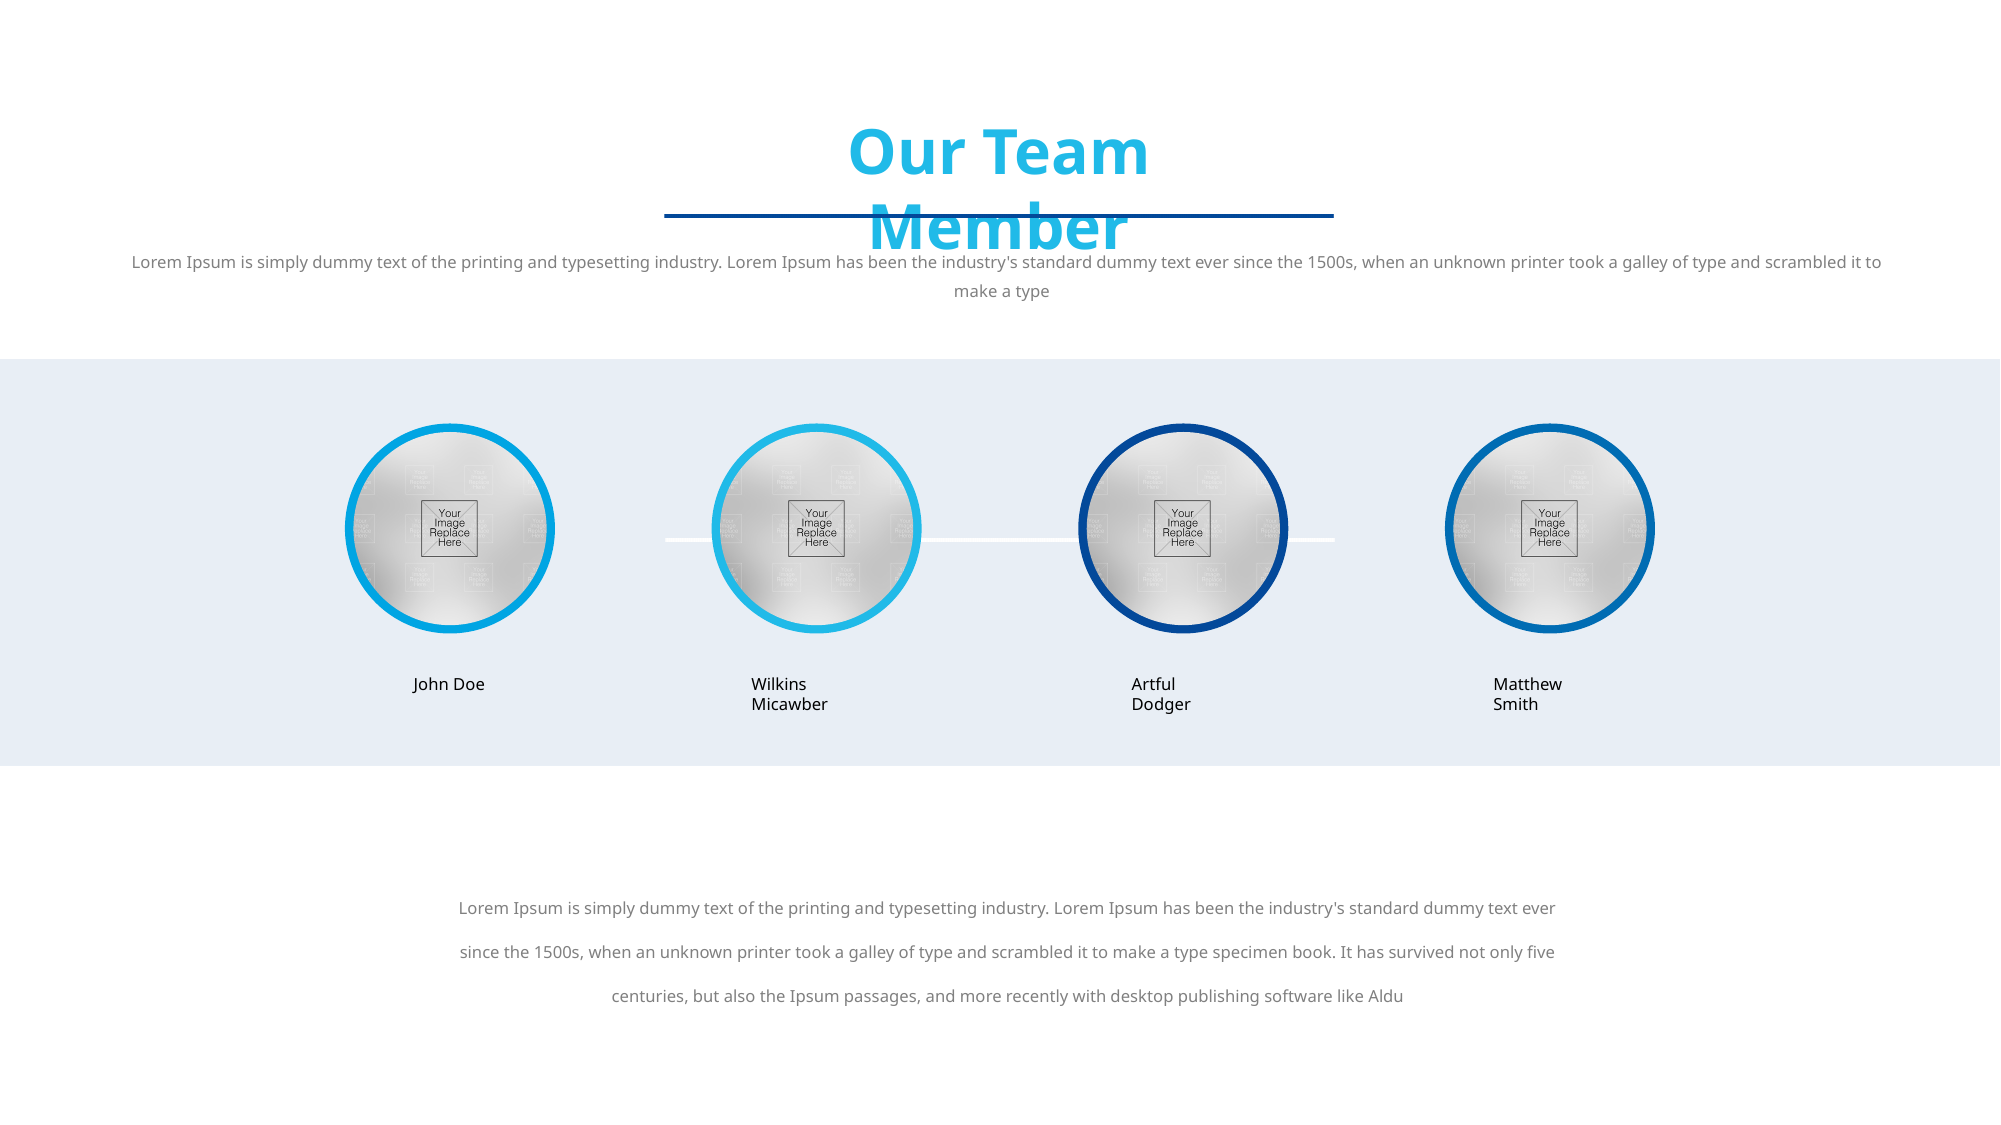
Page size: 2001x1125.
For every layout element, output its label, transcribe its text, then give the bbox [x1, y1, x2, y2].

text_box Lorem Ipsum is simply dummy text of the printing and typesetting industry. Lorem Ipsum has been the industry's standard dummy text ever since the 1500s, when an unknown printer took a galley of type and scrambled it to make a type [101, 235, 1916, 309]
text_box Our Team Member [705, 218, 1293, 235]
text_box Our Team Member [705, 104, 1293, 214]
text_box Lorem Ipsum is simply dummy text of the printing and typesetting industry. Lorem Ipsum has been the industry's standard dummy text ever since the 1500s, when an unknown printer took a galley of type and scrambled it to make a type specimen book. It has survived not only five centuries, but also the Ipsum passages, and more recently with desktop publishing software like Aldu [422, 866, 1594, 1013]
picture [664, 214, 1334, 218]
picture [0, 359, 2000, 766]
